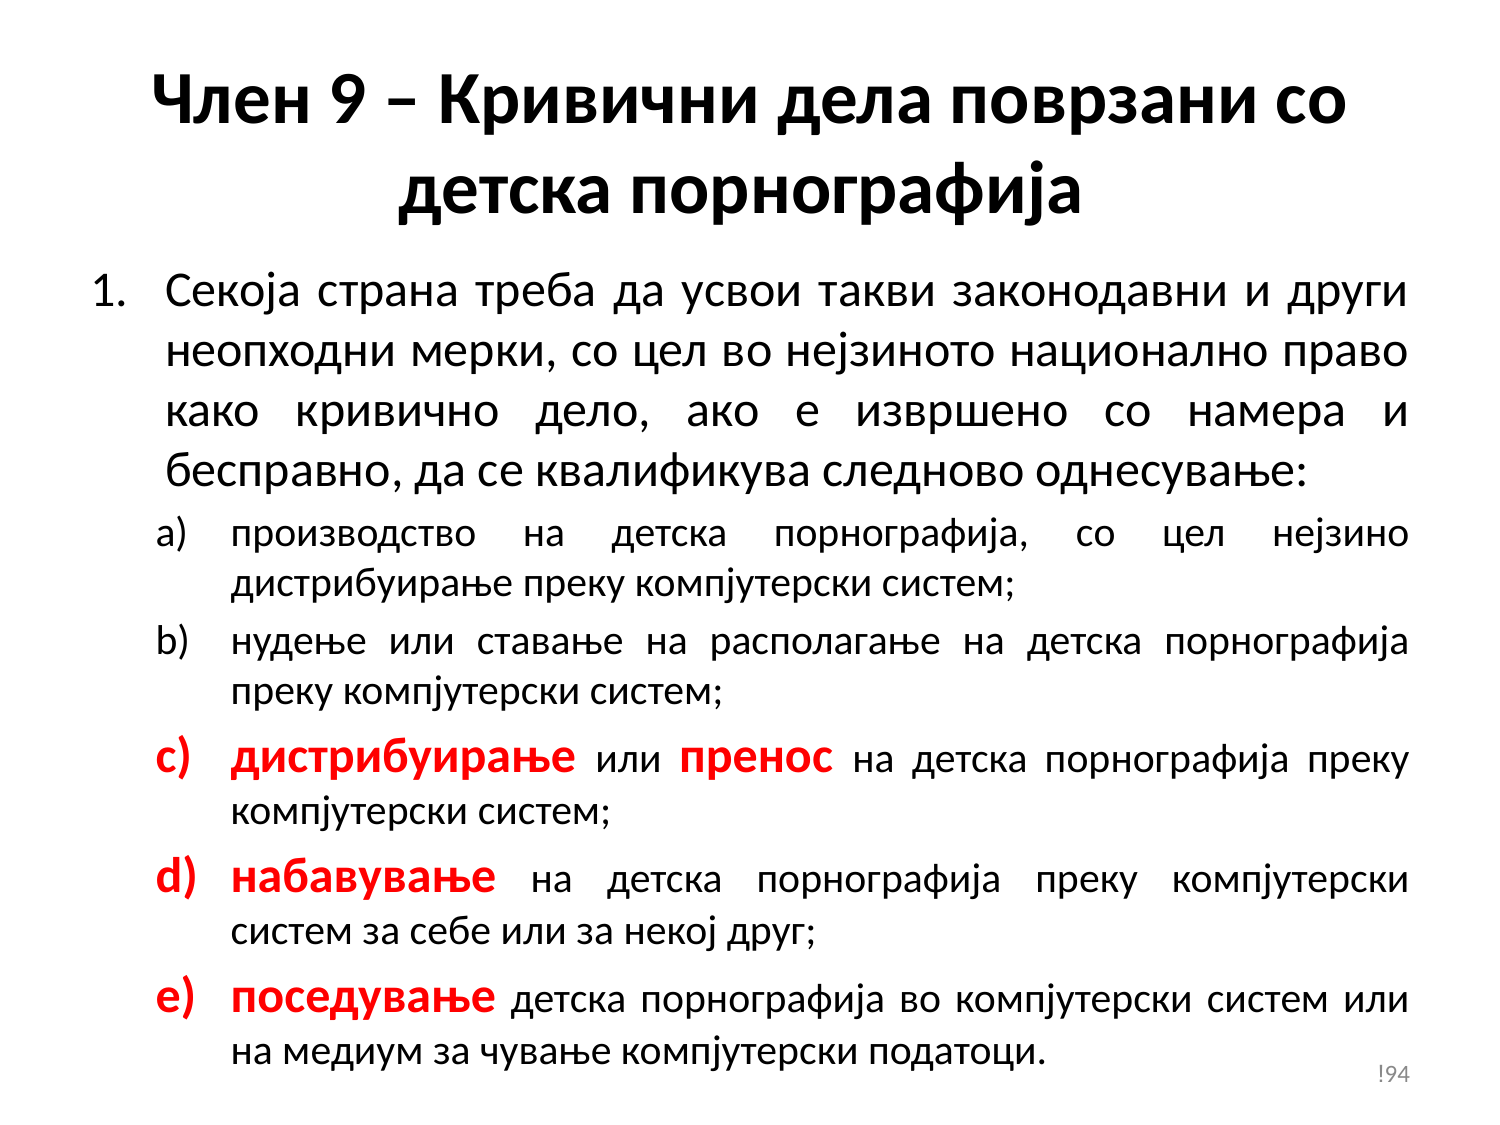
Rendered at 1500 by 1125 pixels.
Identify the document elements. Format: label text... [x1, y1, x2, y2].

slide_number !94 [1074, 1042, 1425, 1103]
title Член 9 – Кривични дела поврзани со детска порнографија [75, 45, 1425, 233]
list Секоја страна треба да усвои такви законодавни и други неопходни мерки, со цел во нејзиното национално право како кривично дело, ако е извршено со намера и бесправно, да се квалификува следново однесување: производство на детска порнографија, со цел нејзино дистрибуирање преку компјутерски систем; нудење или ставање на располагање на детска порнографија преку компјутерски систем; дистрибуирање или пренос на детска порнографија преку компјутерски систем; набавување на детска порнографија преку компјутерски систем за себе или за некој друг; поседување детска порнографија во компјутерски систем или на медиум за чување компјутерски податоци. [75, 248, 1425, 992]
